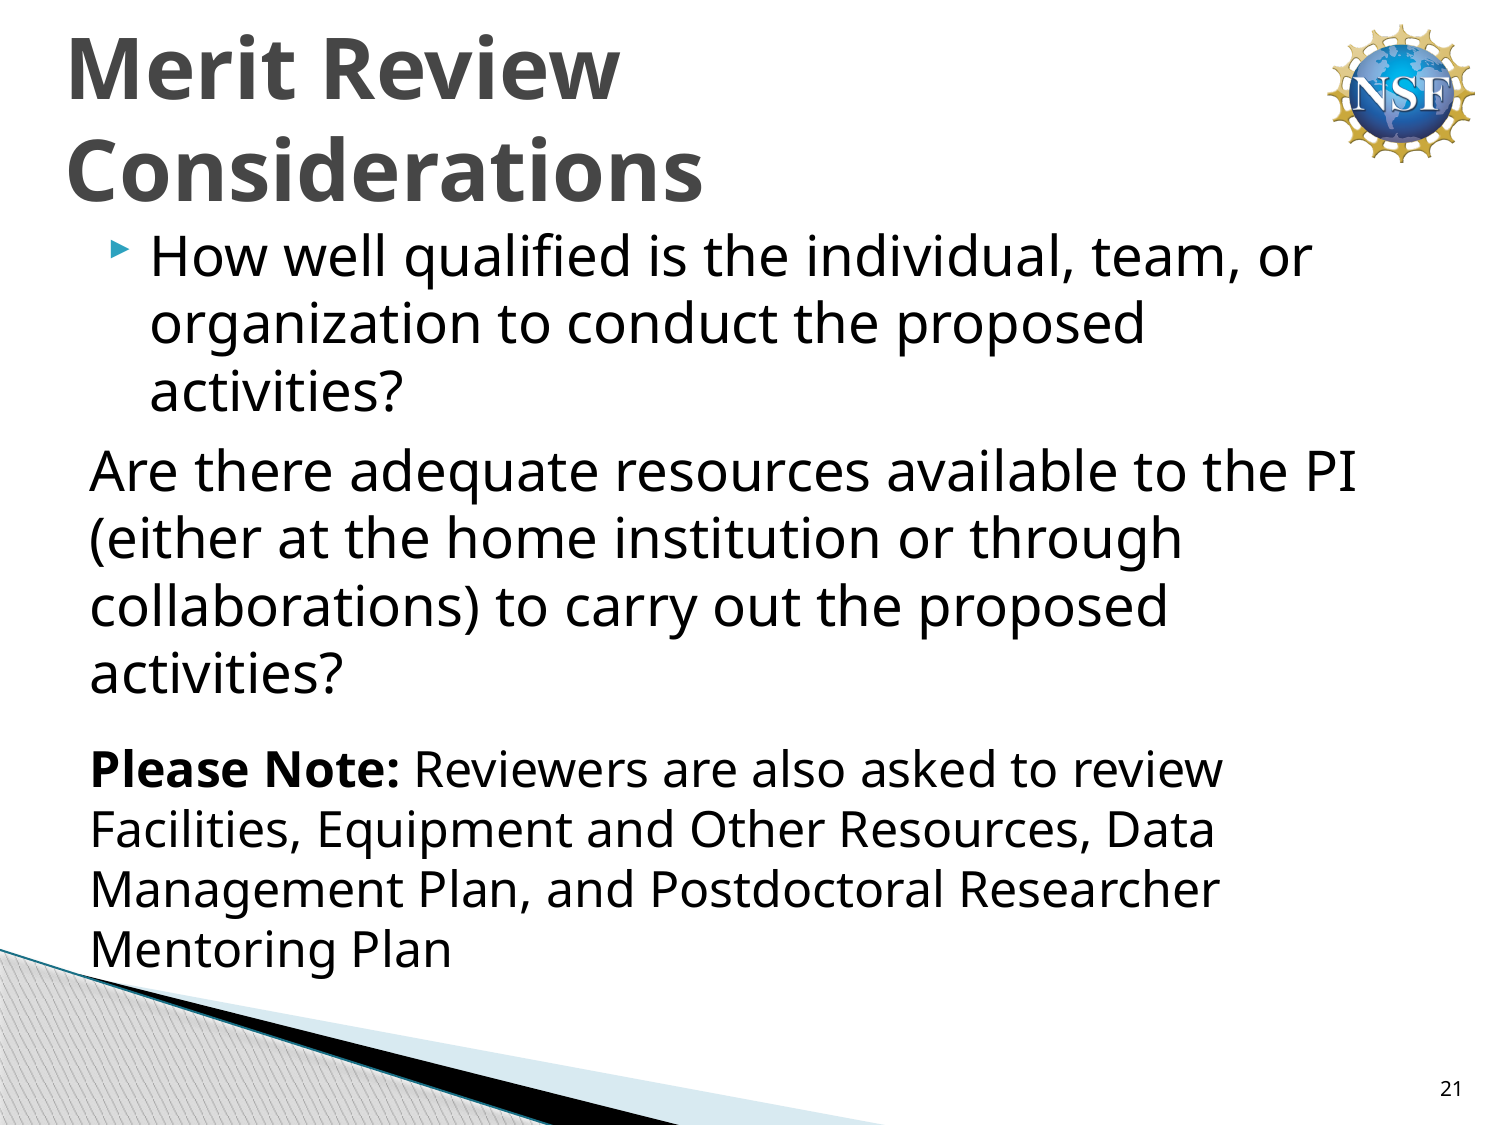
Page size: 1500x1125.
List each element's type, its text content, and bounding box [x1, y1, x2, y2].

title Merit Review Considerations [50, 45, 1288, 188]
list How well qualified is the individual, team, or organization to conduct the proposed activities? Are there adequate resources available to the PI (either at the home institution or through collaborations) to carry out the proposed activities? Please Note: Reviewers are also asked to review Facilities, Equipment and Other Resources, Data Management Plan, and Postdoctoral Researcher Mentoring Plan [75, 212, 1425, 975]
picture [1327, 24, 1475, 163]
slide_number 21 [1418, 1051, 1479, 1112]
